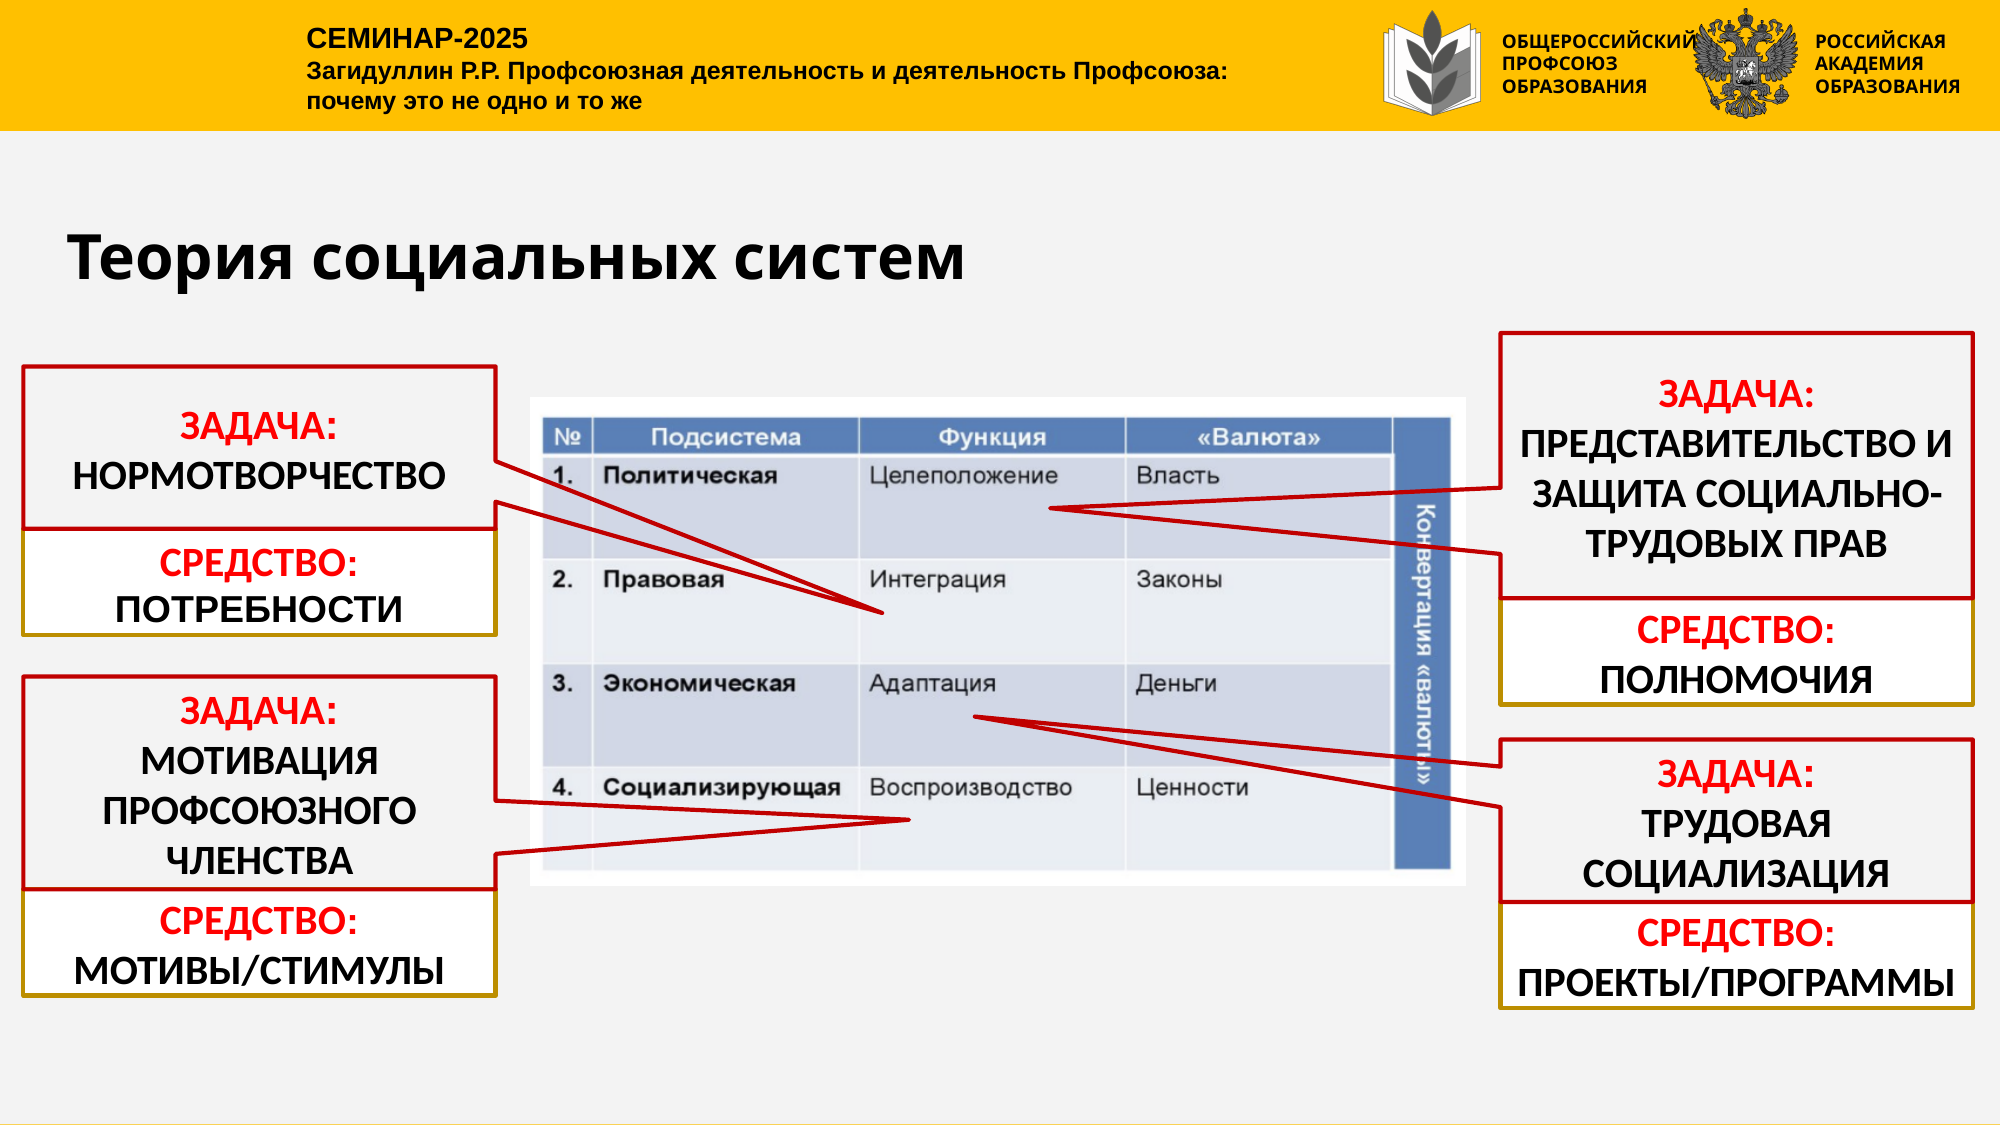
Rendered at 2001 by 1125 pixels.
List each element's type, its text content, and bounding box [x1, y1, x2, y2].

picture [516, 324, 1486, 886]
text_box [291, 8, 1990, 124]
text_box ЗАДАЧА: МОТИВАЦИЯ ПРОФСОЮЗНОГО ЧЛЕНСТВА [21, 674, 525, 892]
text_box СРЕДСТВО: ПОТРЕБНОСТИ [21, 531, 498, 637]
text_box СРЕДСТВО: ПОЛНОМОЧИЯ [1498, 600, 1975, 707]
text_box СРЕДСТВО: ПРОЕКТЫ/ПРОГРАММЫ [1498, 904, 1975, 1010]
text_box ЗАДАЧА: ТРУДОВАЯ СОЦИАЛИЗАЦИЯ [1471, 737, 1975, 905]
text_box ЗАДАЧА: ПРЕДСТАВИТЕЛЬСТВО И ЗАЩИТА СОЦИАЛЬНО-ТРУДОВЫХ ПРАВ [1471, 330, 1975, 601]
text_box СРЕДСТВО: МОТИВЫ/СТИМУЛЫ [21, 891, 498, 998]
text_box Теория социальных систем [51, 159, 1264, 361]
text_box ЗАДАЧА: НОРМОТВОРЧЕСТВО [21, 364, 525, 531]
